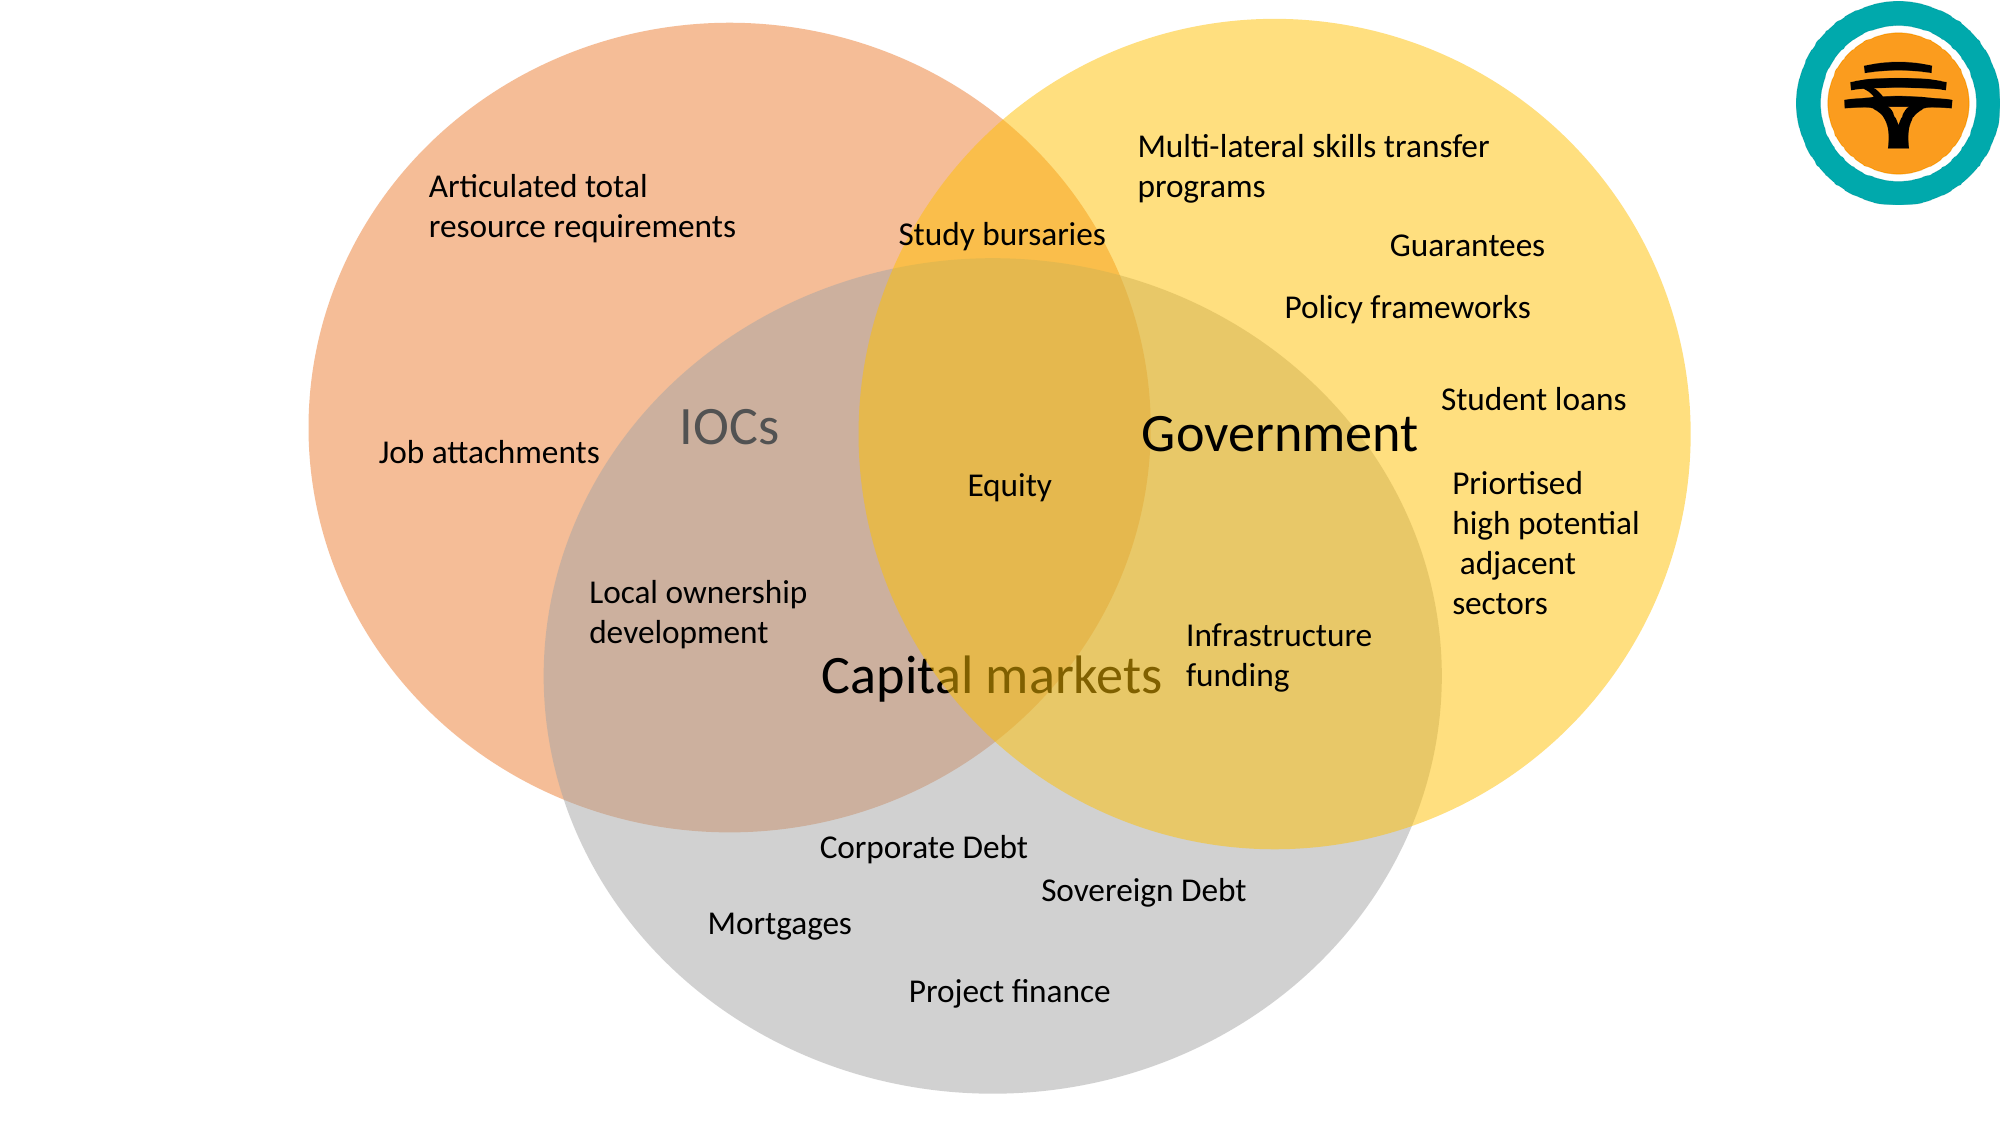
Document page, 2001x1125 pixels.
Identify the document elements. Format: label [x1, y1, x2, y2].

picture [1973, 1, 2000, 205]
text_box [27, 1, 1973, 1124]
